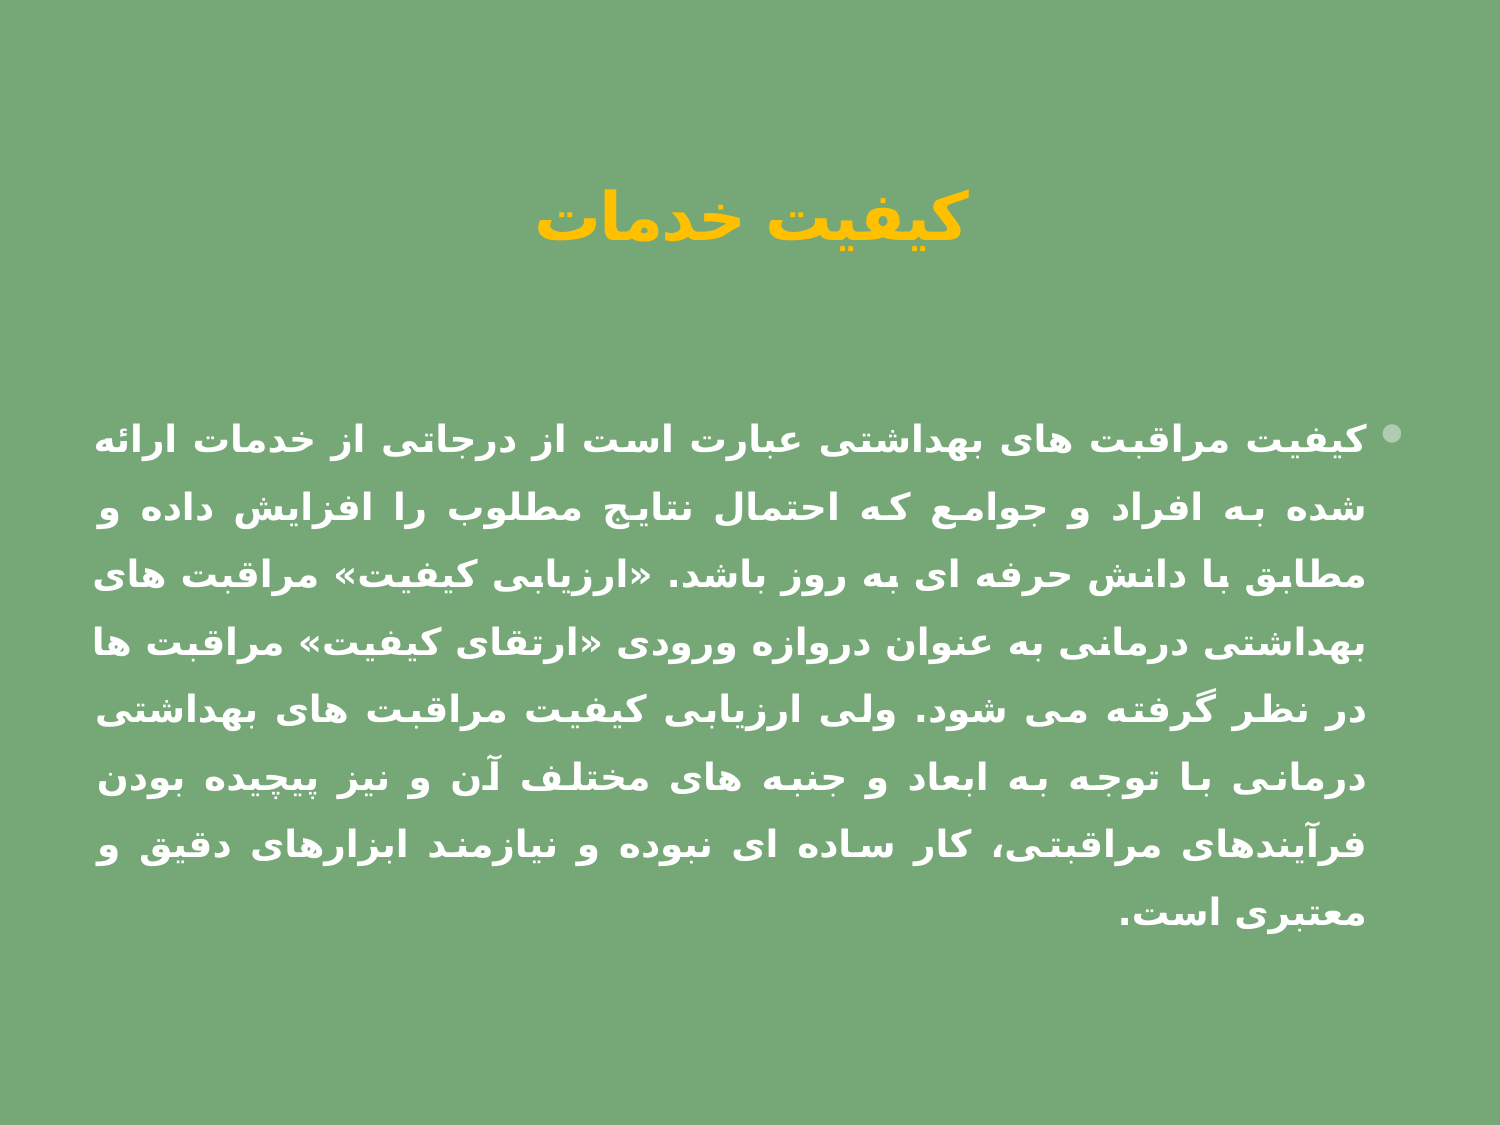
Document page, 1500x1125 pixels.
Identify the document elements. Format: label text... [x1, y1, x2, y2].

title کیفیت خدمات [76, 101, 1427, 262]
list کیفیت مراقبت های بهداشتی عبارت است از درجاتی از خدمات ارائه شده به افراد و جوامع که احتمال نتایج مطلوب را افزایش داده و مطابق با دانش حرفه ای به روز باشد. «ارزیابی کیفیت» مراقبت های بهداشتی درمانی به عنوان دروازه ورودی «ارتقای کیفیت» مراقبت ها در نظر گرفته می شود. ولی ارزیابی کیفیت مراقبت های بهداشتی درمانی با توجه به ابعاد و جنبه های مختلف آن و نیز پیچیده بودن فرآیندهای مراقبتی، کار ساده ای نبوده و نیازمند ابزارهای دقیق و معتبری است. [76, 385, 1427, 887]
